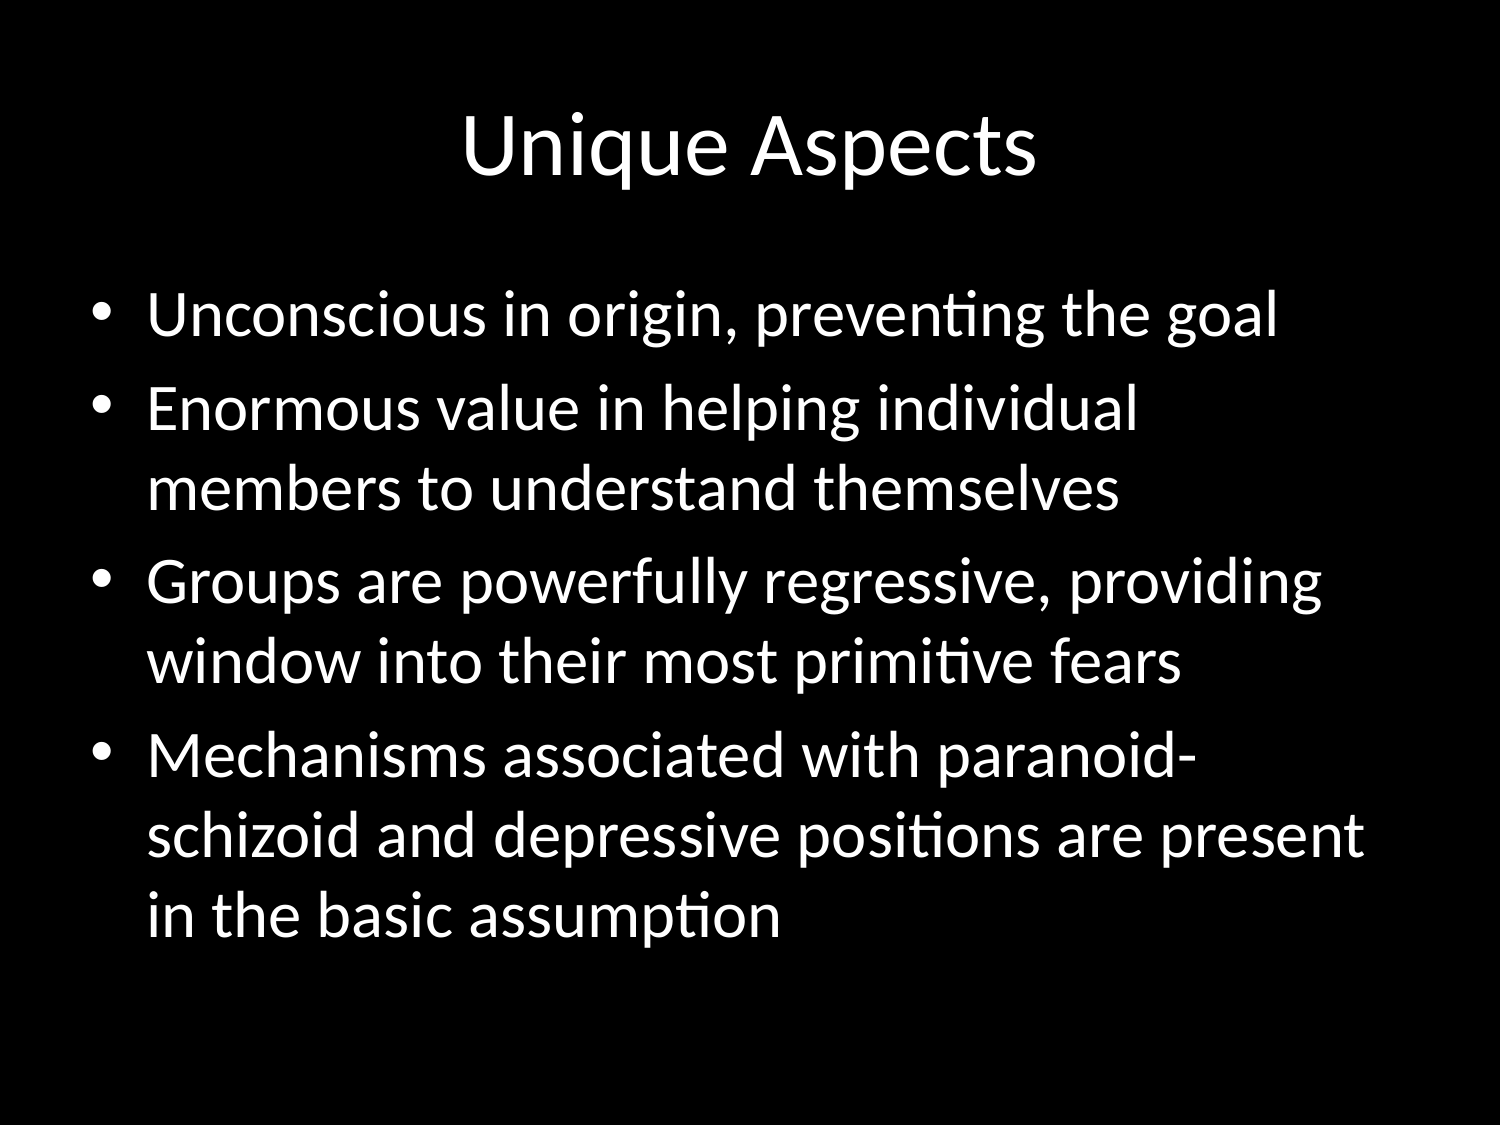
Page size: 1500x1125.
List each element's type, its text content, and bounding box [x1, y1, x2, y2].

title Unique Aspects [75, 45, 1425, 233]
list Unconscious in origin, preventing the goal Enormous value in helping individual members to understand themselves Groups are powerfully regressive, providing window into their most primitive fears Mechanisms associated with paranoid-schizoid and depressive positions are present in the basic assumption [75, 262, 1425, 1005]
